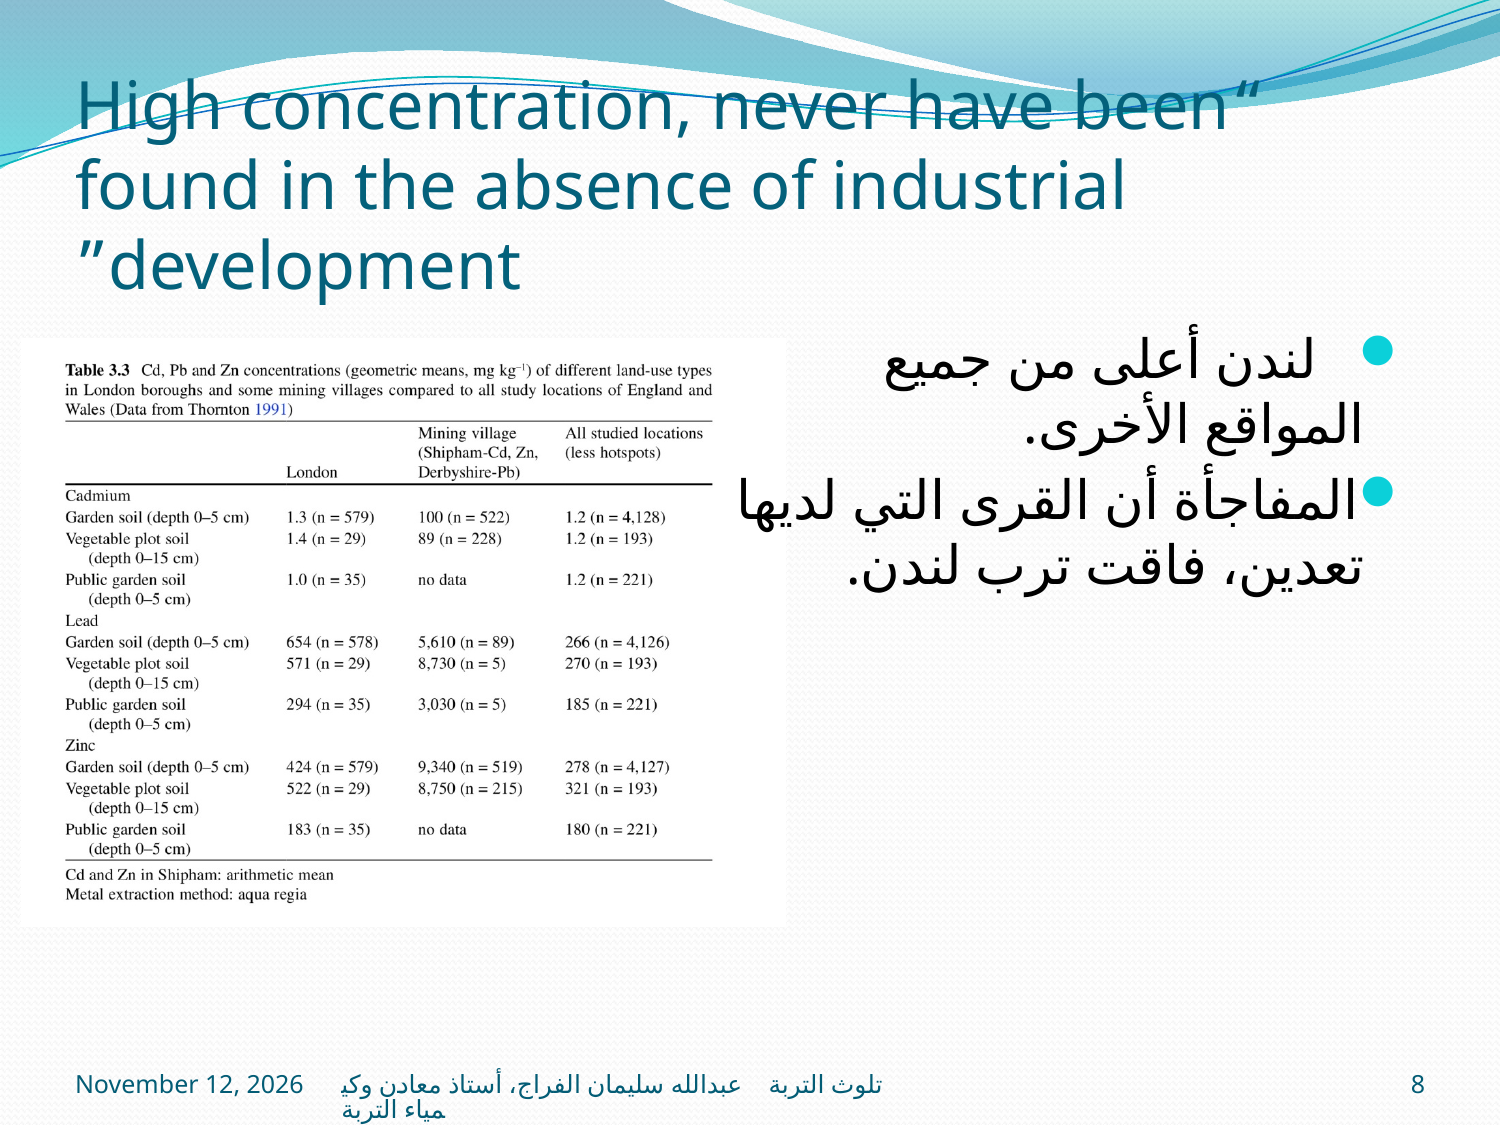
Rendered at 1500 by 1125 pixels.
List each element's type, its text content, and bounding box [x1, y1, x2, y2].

slide_number 01/جمادى الأولى/1435 [75, 1042, 425, 1103]
footer تلوث التربة عبدالله سليمان الفراج، أستاذ معادن وكيمياء التربة [437, 1042, 988, 1103]
title “High concentration, never have been found in the absence of industrial development” [75, 115, 1425, 303]
picture [20, 337, 786, 928]
list لندن أعلى من جميع المواقع الأخرى. المفاجأة أن القرى التي لديها تعدين، فاقت ترب لندن. [714, 317, 1425, 1038]
slide_number 8 [1299, 1042, 1425, 1103]
